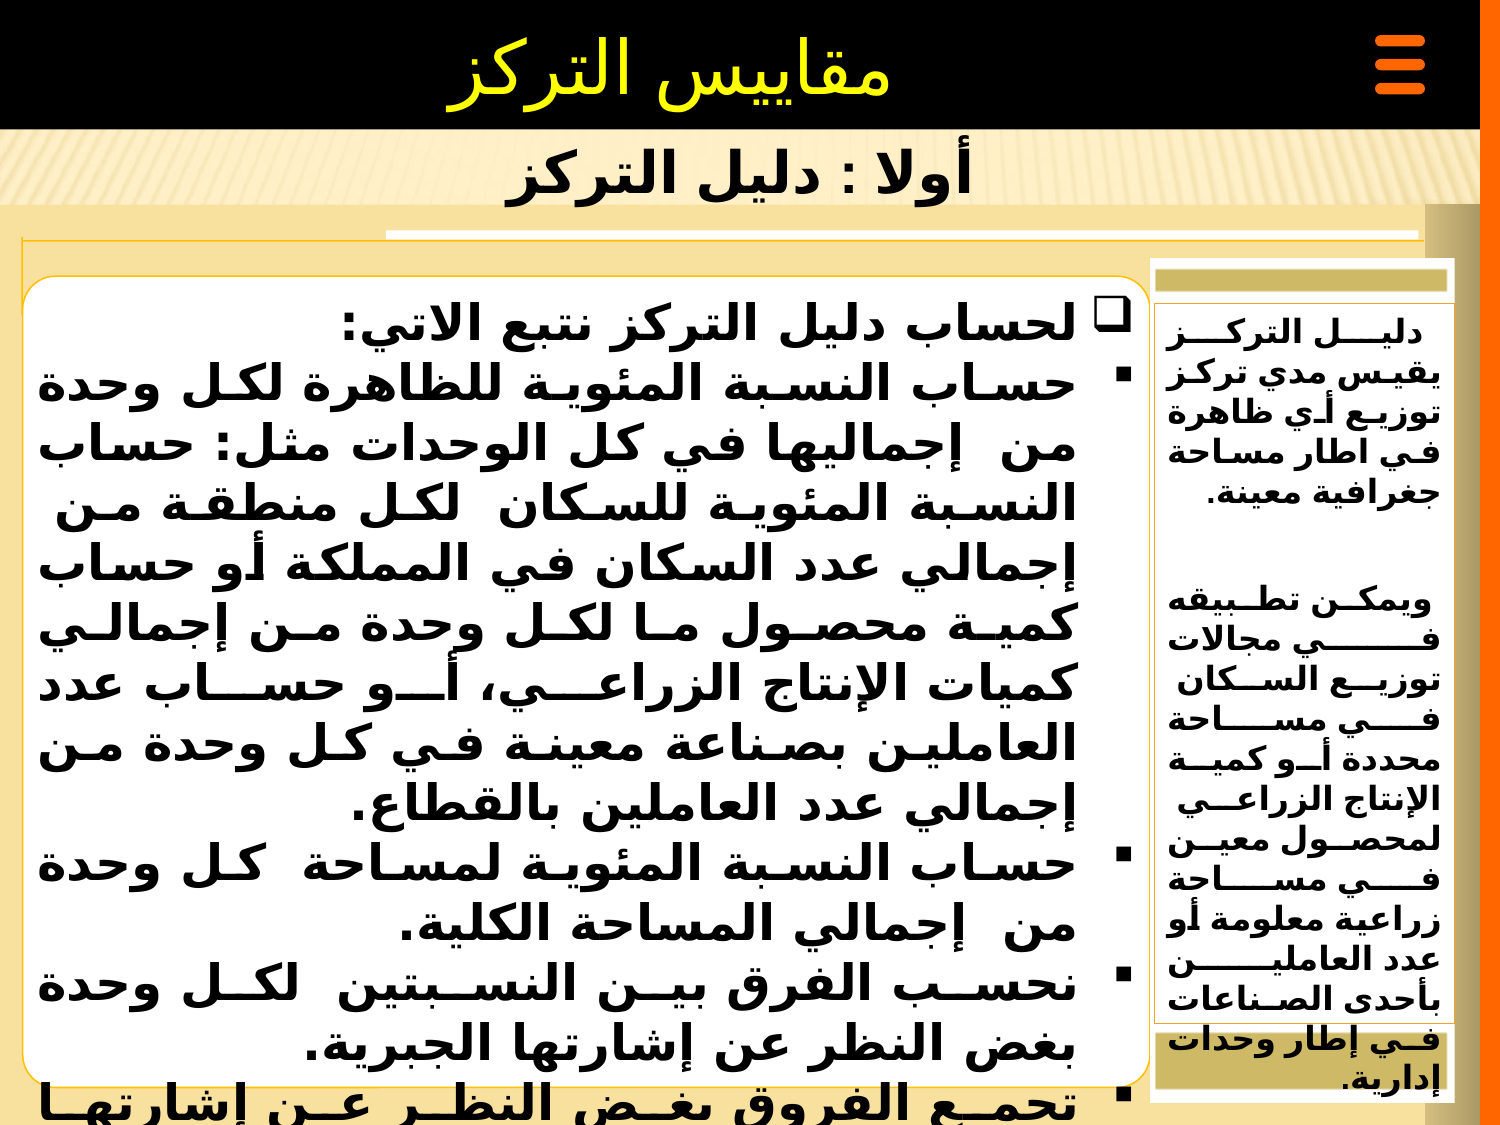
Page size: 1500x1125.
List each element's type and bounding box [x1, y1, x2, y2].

text_box [0, 0, 1500, 1125]
picture [1149, 258, 1455, 1103]
